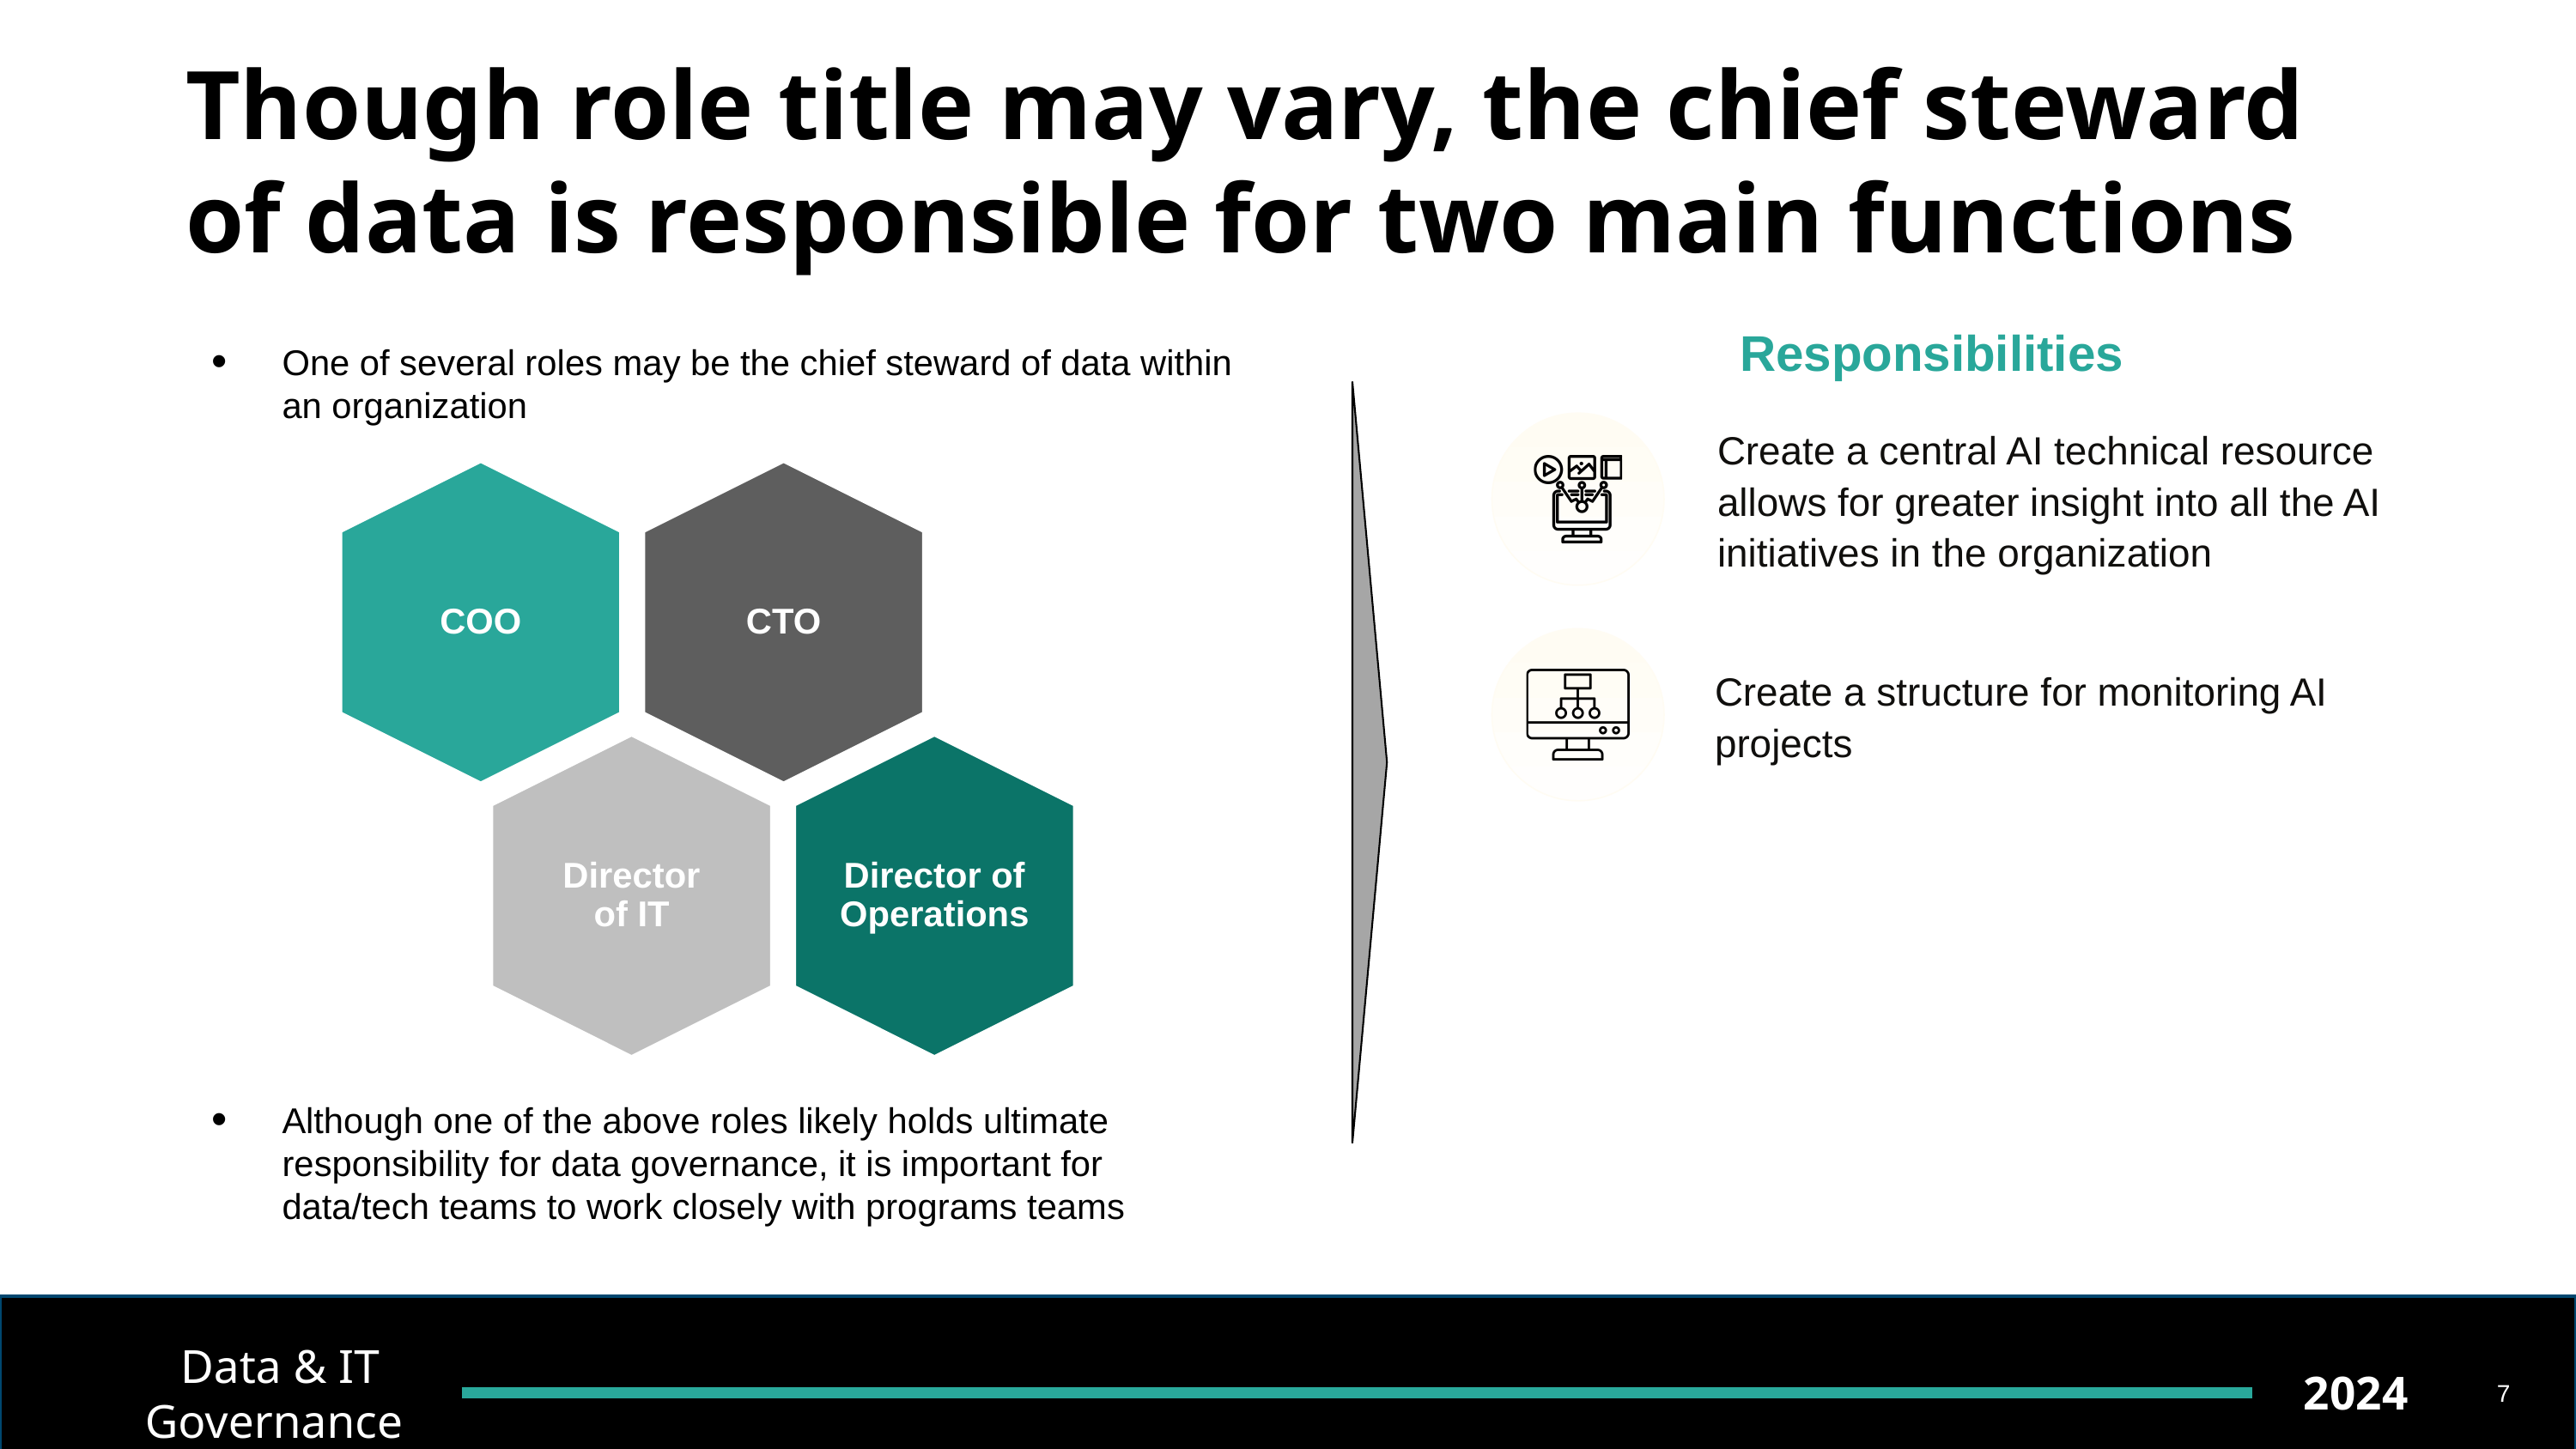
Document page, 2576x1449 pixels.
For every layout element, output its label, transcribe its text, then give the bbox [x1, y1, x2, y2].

text_box COO [338, 459, 623, 785]
list One of several roles may be the chief steward of data within an organization Although one of the above roles likely holds ultimate responsibility for data governance, it is important for data/tech teams to work closely with programs teams [178, 332, 1245, 1258]
text_box CTO [641, 459, 927, 785]
text_box Director of IT [489, 732, 774, 1059]
text_box Create a central AI technical resource allows for greater insight into all the AI initiatives in the organization [1717, 421, 2404, 575]
text_box Director of Operations [792, 732, 1077, 1059]
text_box [1350, 379, 1389, 1145]
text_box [1492, 628, 1665, 802]
title Though role title may vary, the chief steward of data is responsible for two main functions [178, 37, 2398, 279]
text_box Create a structure for monitoring AI projects [1715, 663, 2368, 766]
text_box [1492, 412, 1665, 585]
text_box Responsibilities [1589, 316, 2275, 382]
